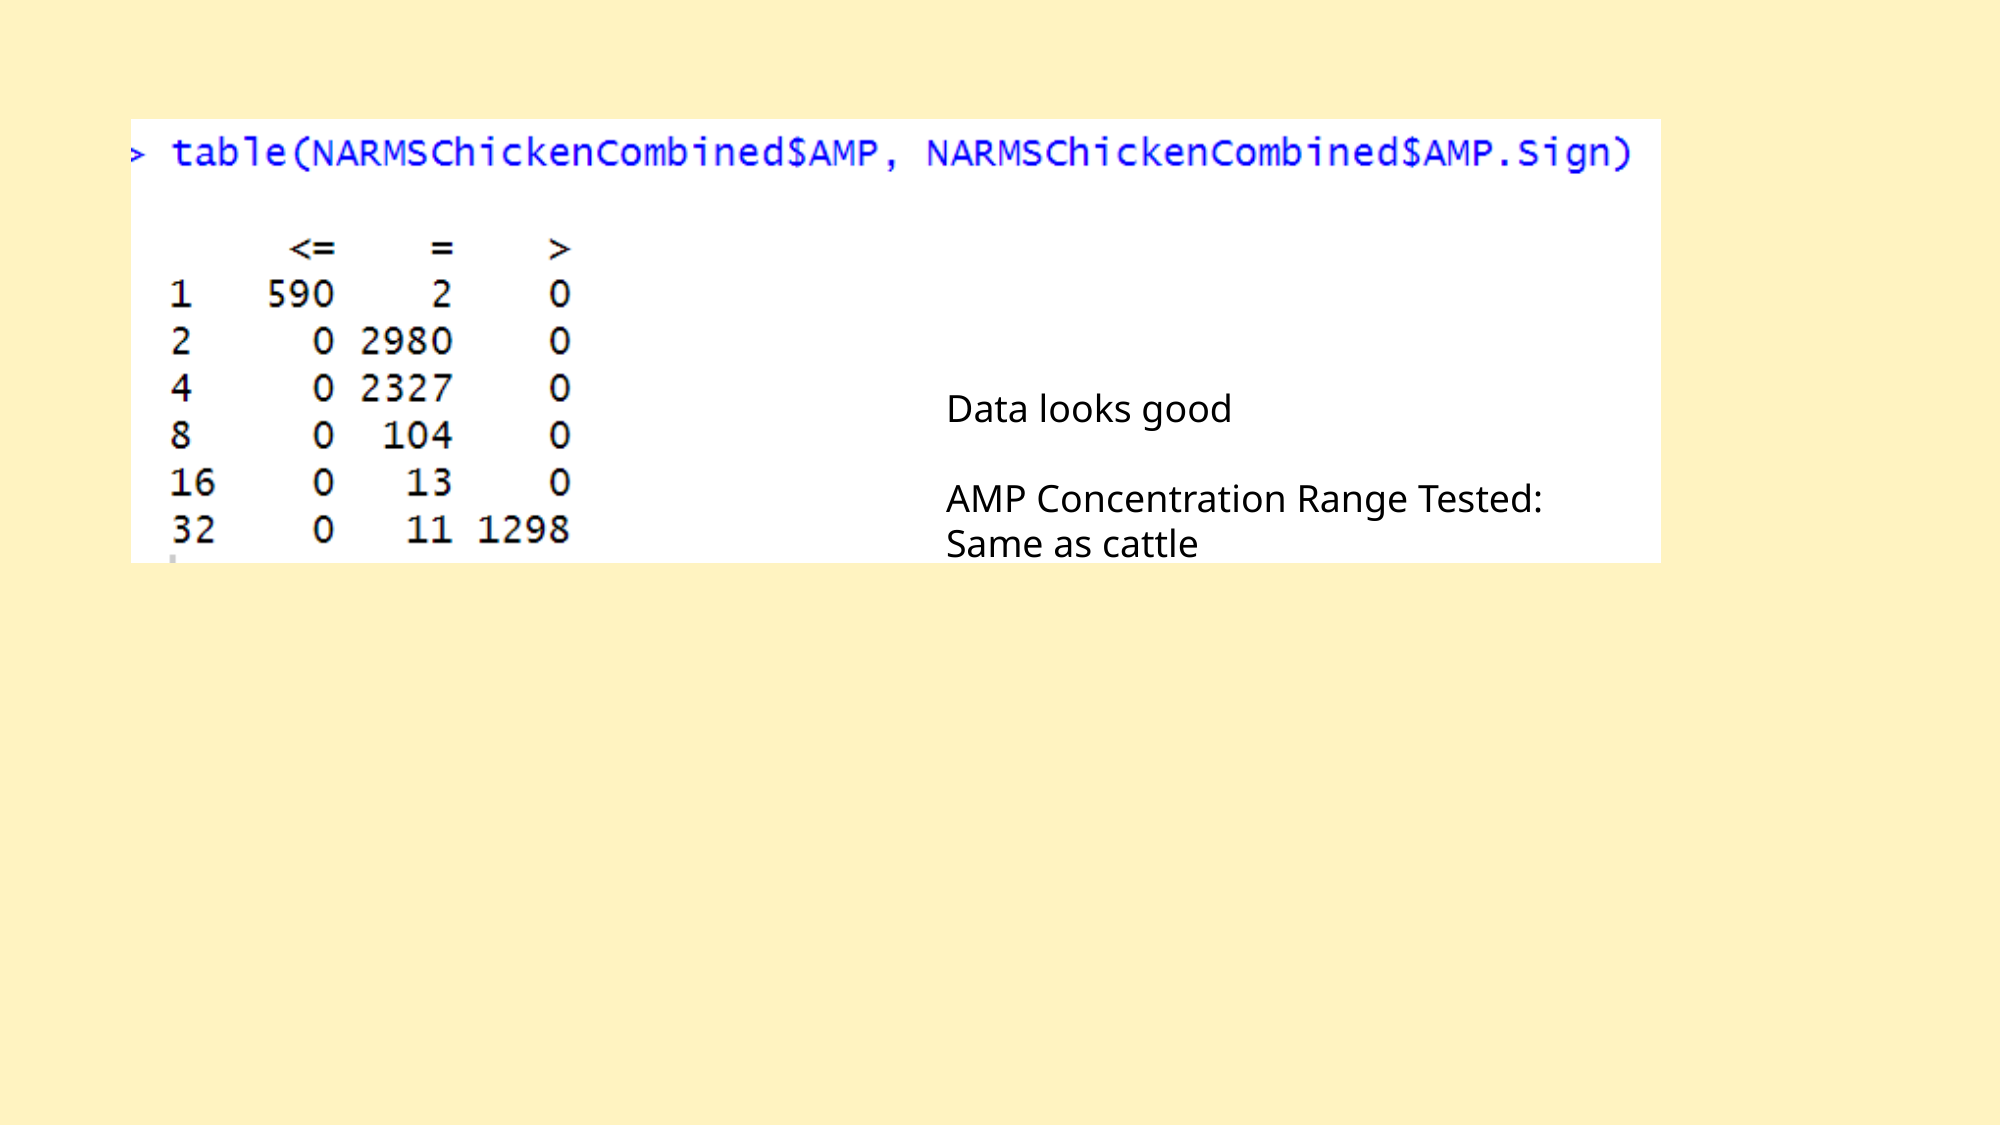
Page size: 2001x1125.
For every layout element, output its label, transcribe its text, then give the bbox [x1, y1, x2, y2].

picture [131, 118, 1662, 563]
text_box Data looks good AMP Concentration Range Tested: Same as cattle [931, 378, 1679, 573]
